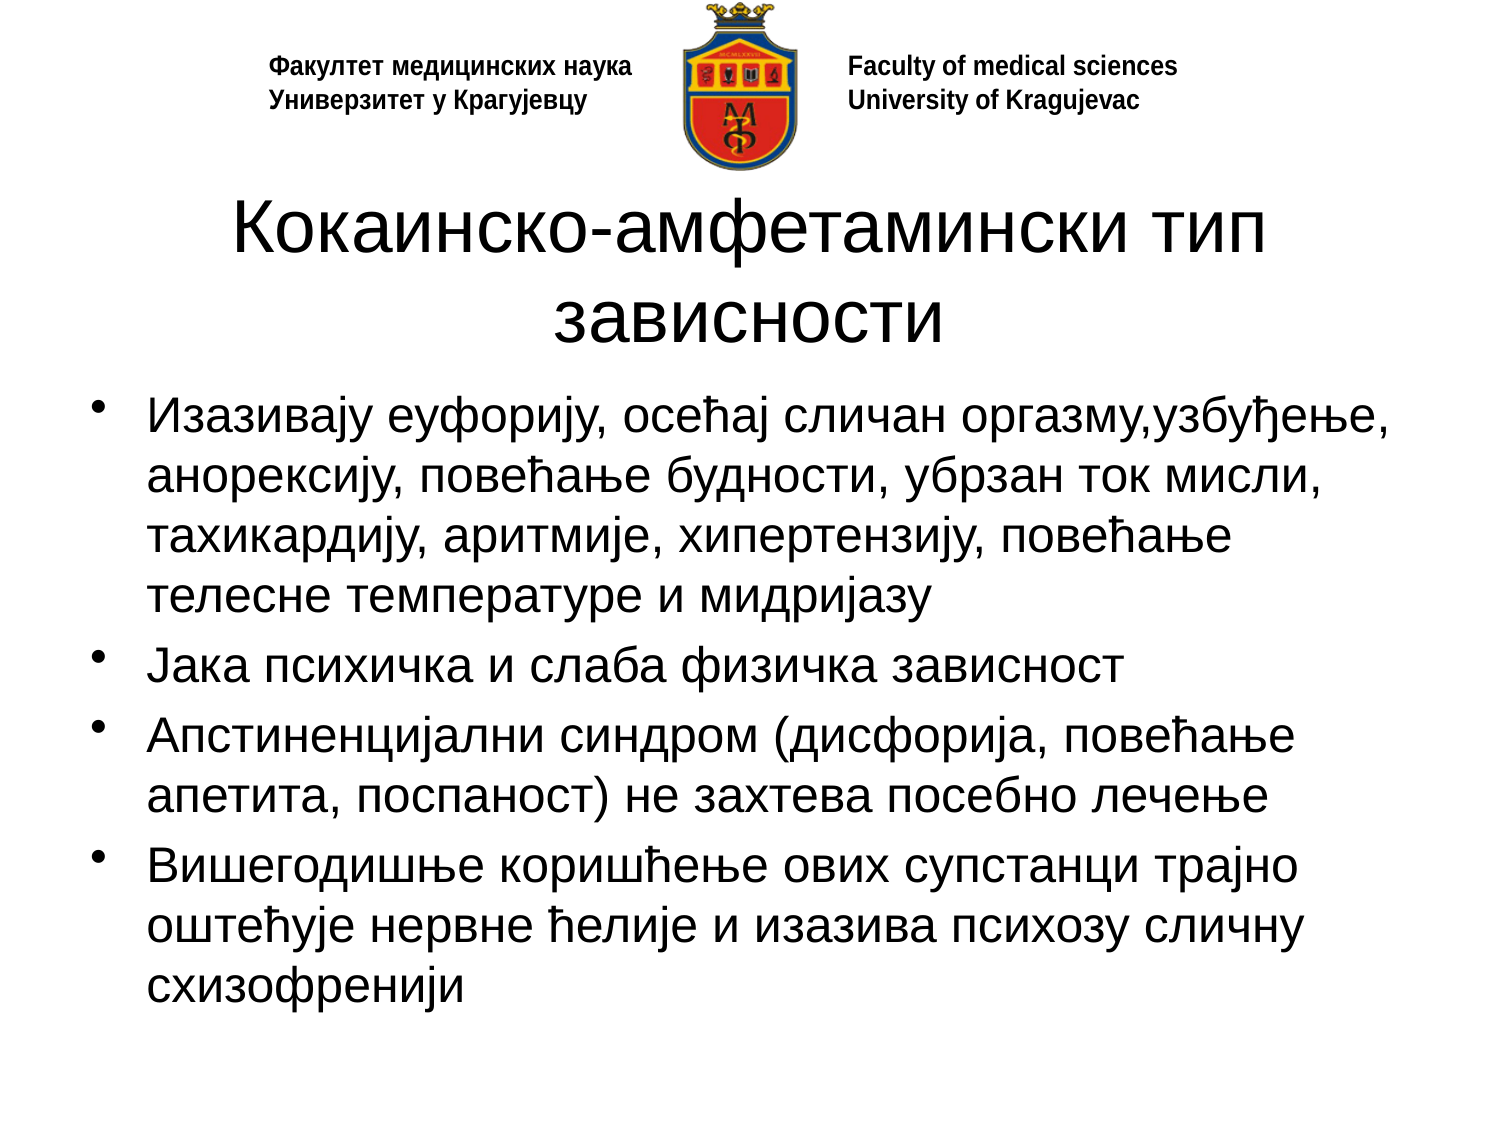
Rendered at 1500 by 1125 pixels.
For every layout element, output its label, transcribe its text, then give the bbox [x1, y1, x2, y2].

list Изазивају еуфорију, осећај сличан оргазму,узбуђење, анорексију, повећање будности, убрзан ток мисли, тахикардију, аритмије, хипертензију, повећање телесне температуре и мидријазу Јака психичка и слаба физичка зависност Апстиненцијални синдром (дисфорија, повећање апетита, поспаност) не захтева посебно лечење Вишегодишње коришћење ових супстанци трајно оштећује нервне ћелије и изазива психозу сличну схизофренији [74, 374, 1426, 1118]
title Кокаинско-амфетамински тип зависности [74, 173, 1426, 362]
